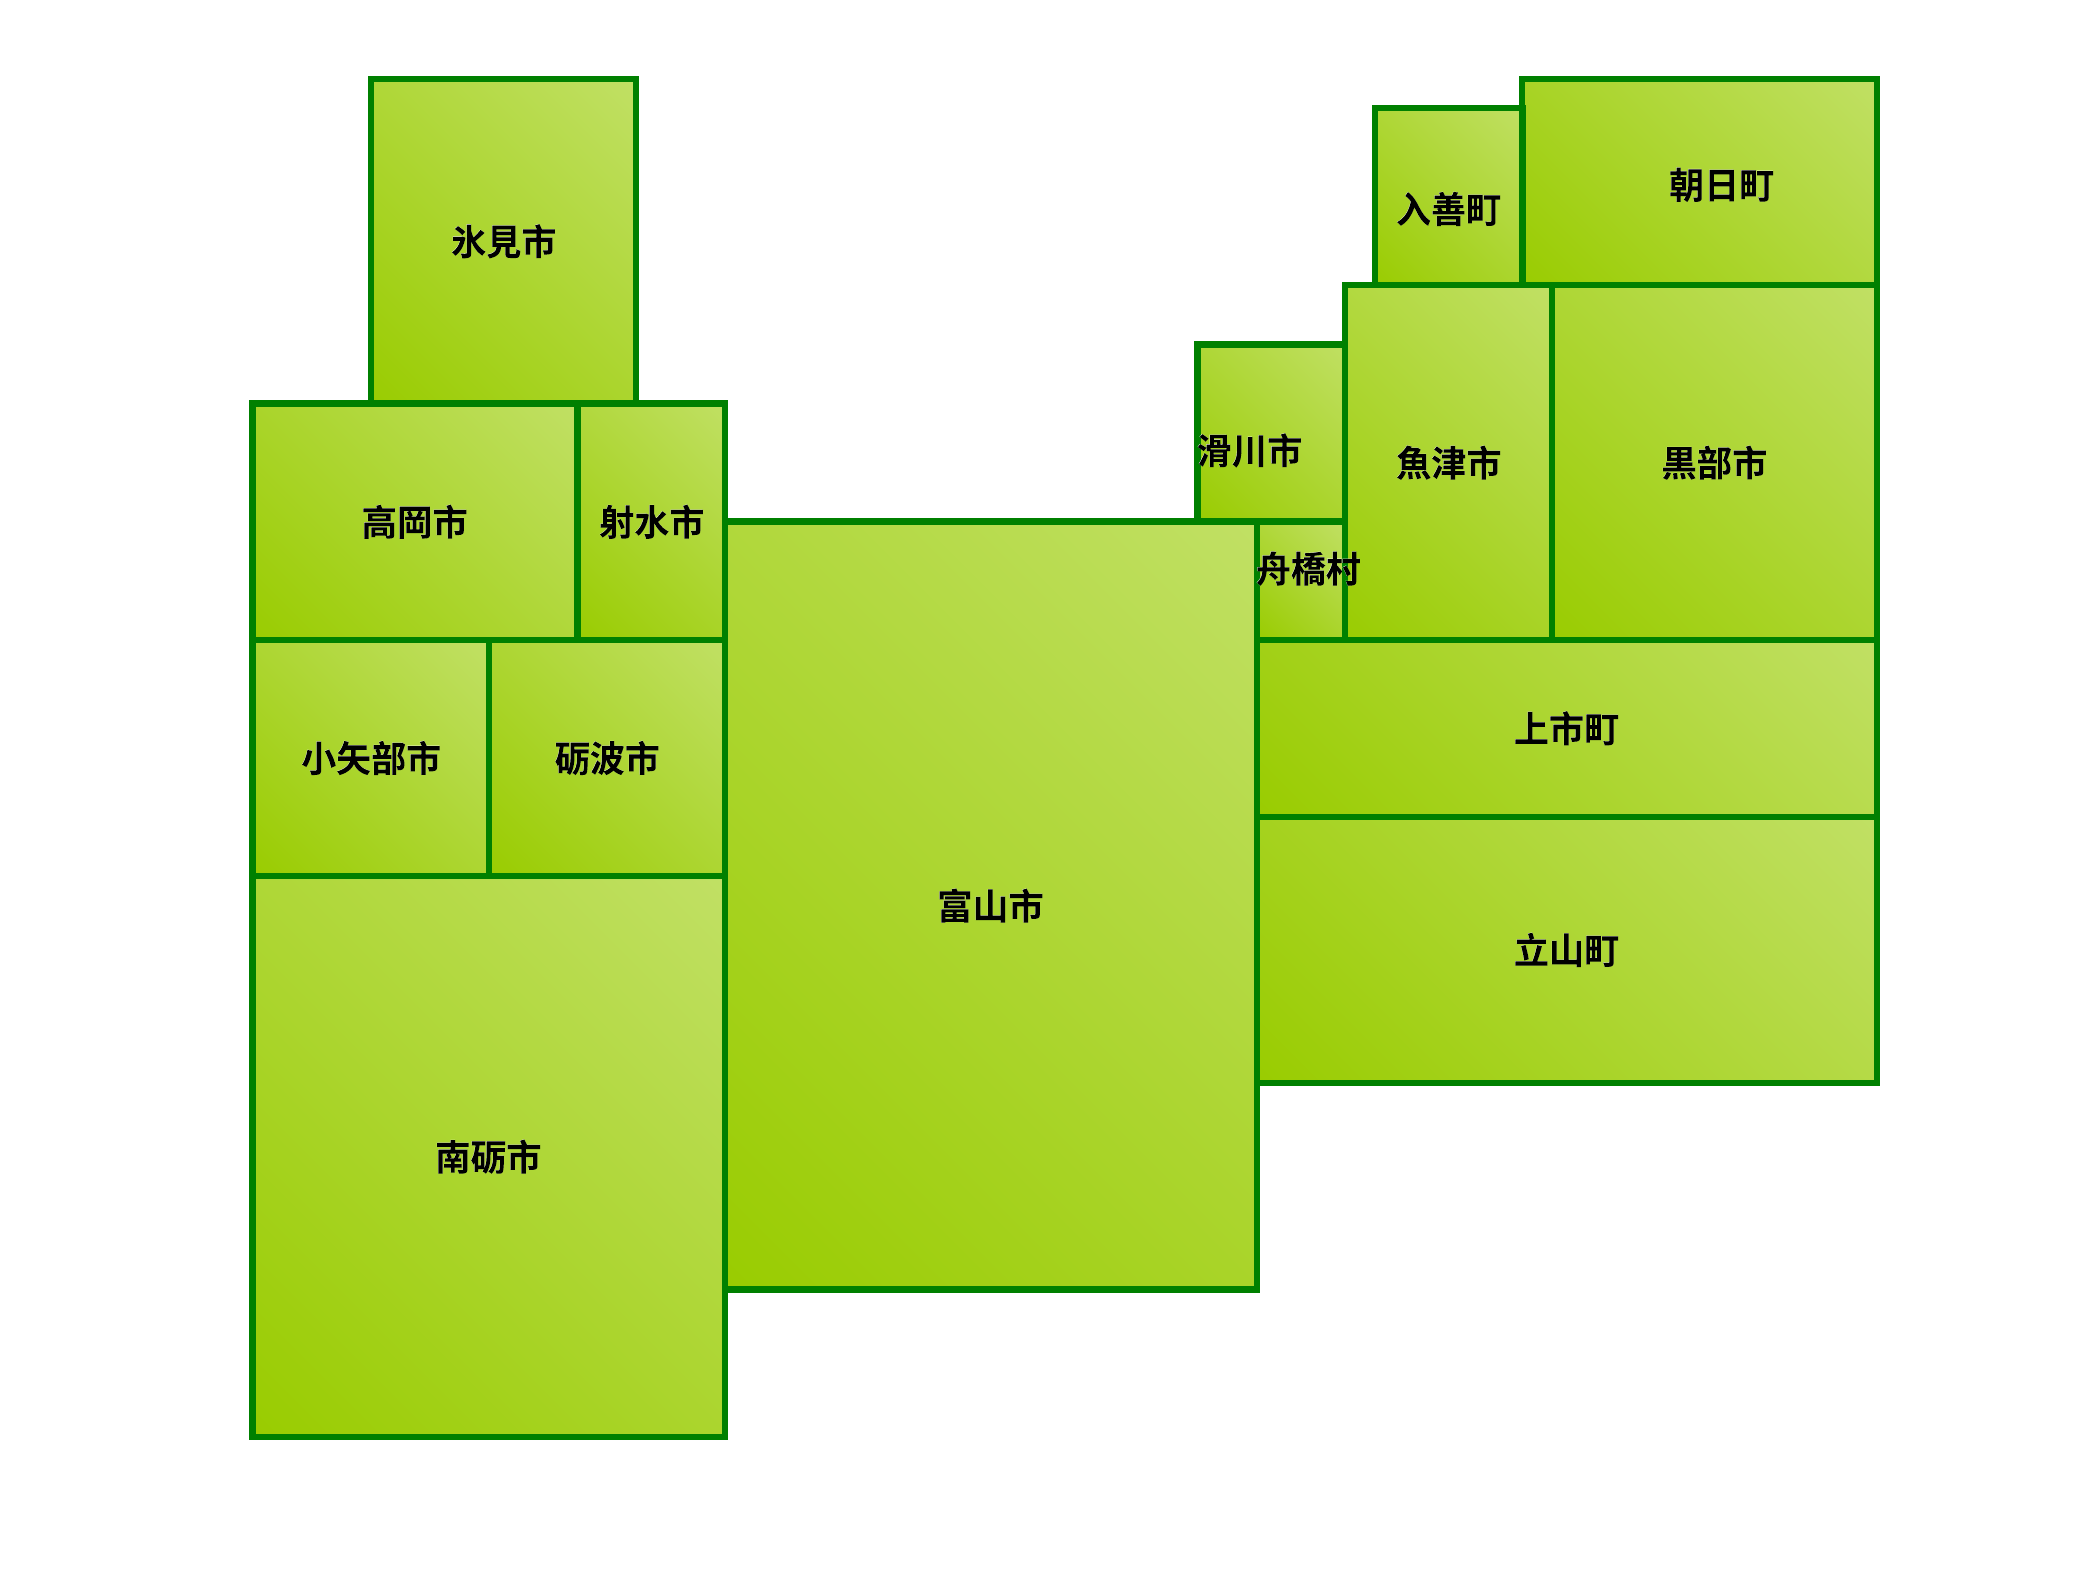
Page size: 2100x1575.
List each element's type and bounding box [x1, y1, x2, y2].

text_box [1514, 710, 1619, 746]
text_box [1197, 432, 1302, 468]
text_box [363, 504, 467, 540]
text_box [451, 223, 556, 259]
text_box [599, 504, 704, 540]
text_box [1669, 167, 1774, 203]
text_box [554, 740, 659, 776]
text_box [1514, 932, 1619, 968]
text_box [1396, 445, 1501, 481]
text_box [1256, 550, 1361, 587]
text_box [436, 1139, 541, 1175]
text_box [1662, 445, 1767, 481]
text_box [301, 740, 441, 776]
text_box [1396, 191, 1501, 227]
text_box [252, 78, 1877, 1438]
text_box [939, 887, 1043, 924]
